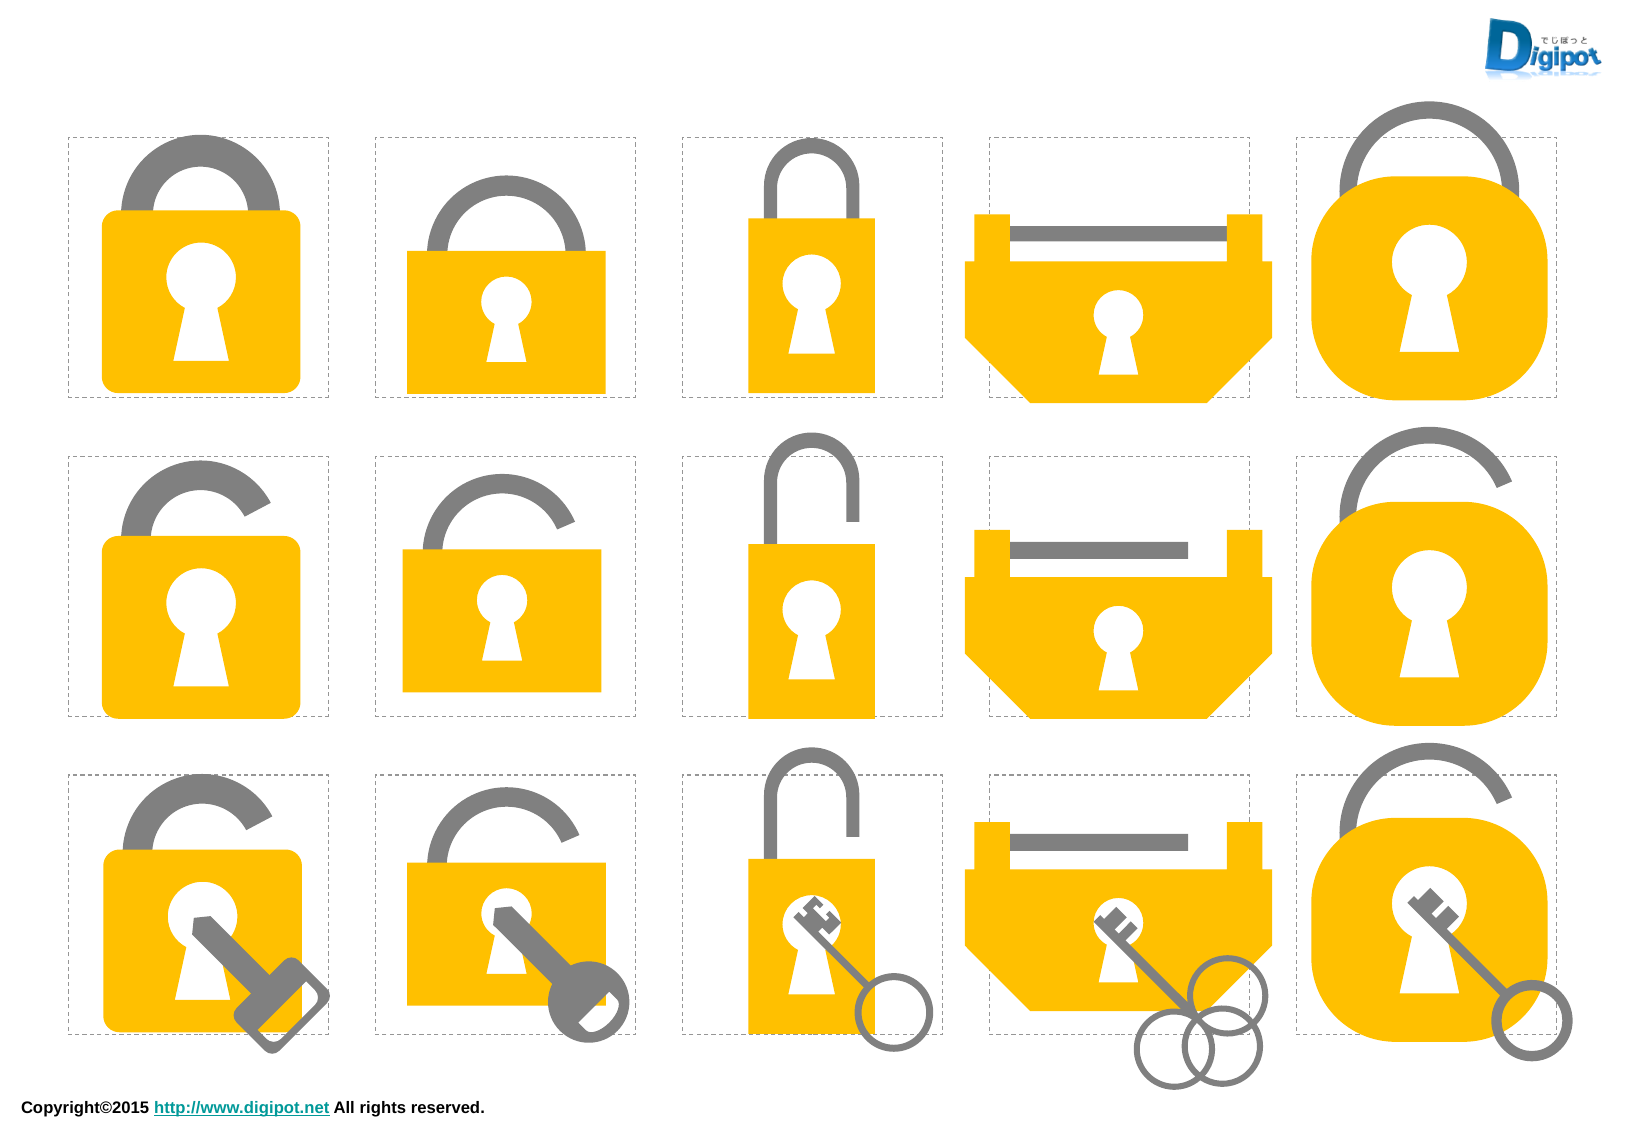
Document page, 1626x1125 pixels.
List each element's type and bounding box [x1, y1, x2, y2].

text_box [964, 821, 1273, 1107]
text_box [964, 529, 1273, 720]
picture [1485, 18, 1602, 82]
text_box [748, 432, 876, 720]
text_box [1311, 742, 1548, 1081]
text_box [406, 786, 606, 1057]
text_box [402, 473, 602, 693]
text_box [101, 460, 301, 719]
text_box [1311, 101, 1548, 401]
text_box [964, 213, 1273, 404]
text_box [103, 773, 303, 1050]
text_box [406, 175, 606, 395]
text_box [1311, 426, 1548, 727]
text_box [748, 747, 899, 1067]
text_box [101, 134, 301, 394]
text_box [748, 137, 876, 394]
